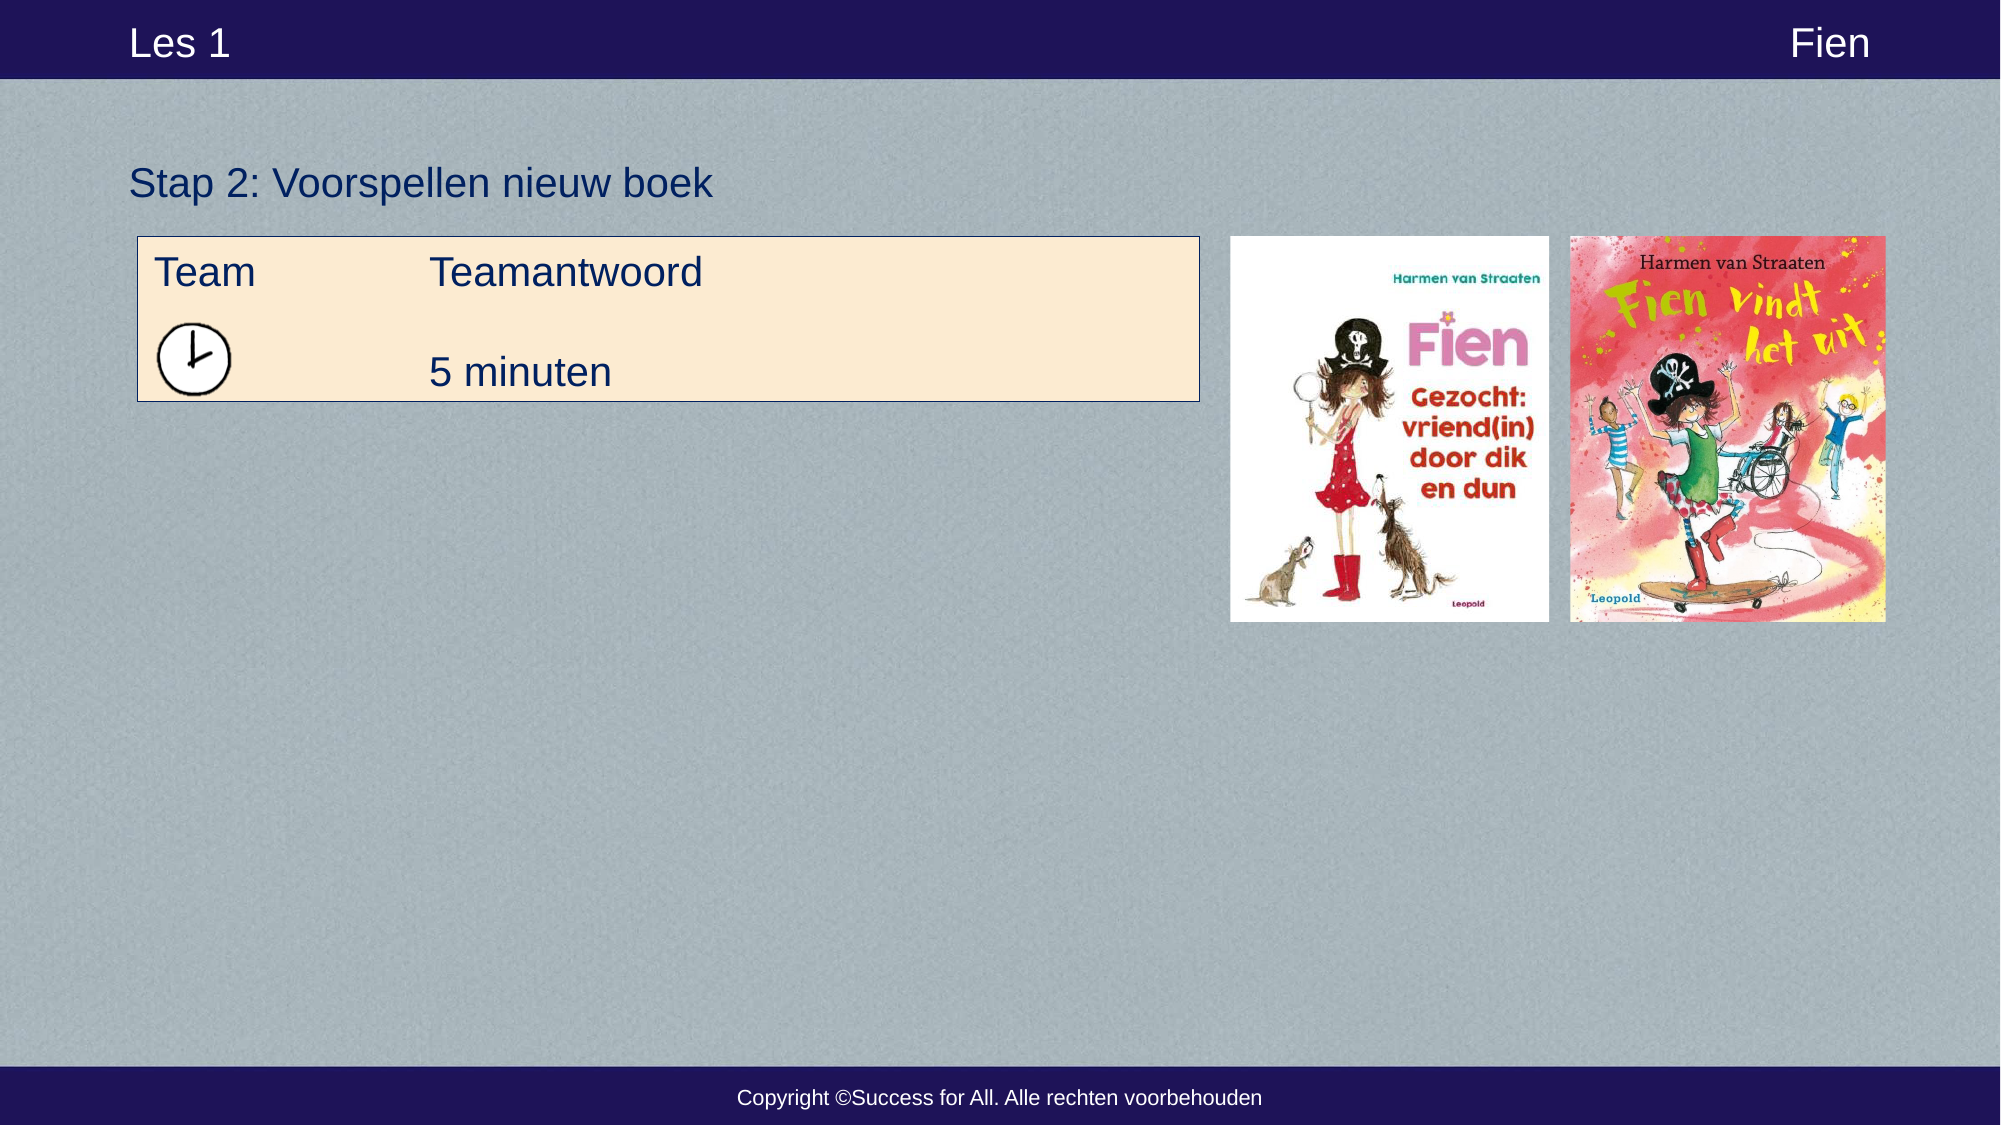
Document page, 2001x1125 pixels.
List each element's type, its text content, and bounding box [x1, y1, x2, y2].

text_box Copyright ©Success for All. Alle rechten voorbehouden [0, 1076, 2000, 1125]
text_box Team Teamantwoord 5 minuten [137, 236, 1200, 402]
text_box Les 1 [114, 8, 354, 73]
text_box Stap 2: Voorspellen nieuw boek [113, 148, 1635, 214]
picture [0, 0, 2001, 1125]
text_box Fien [999, 8, 1886, 73]
